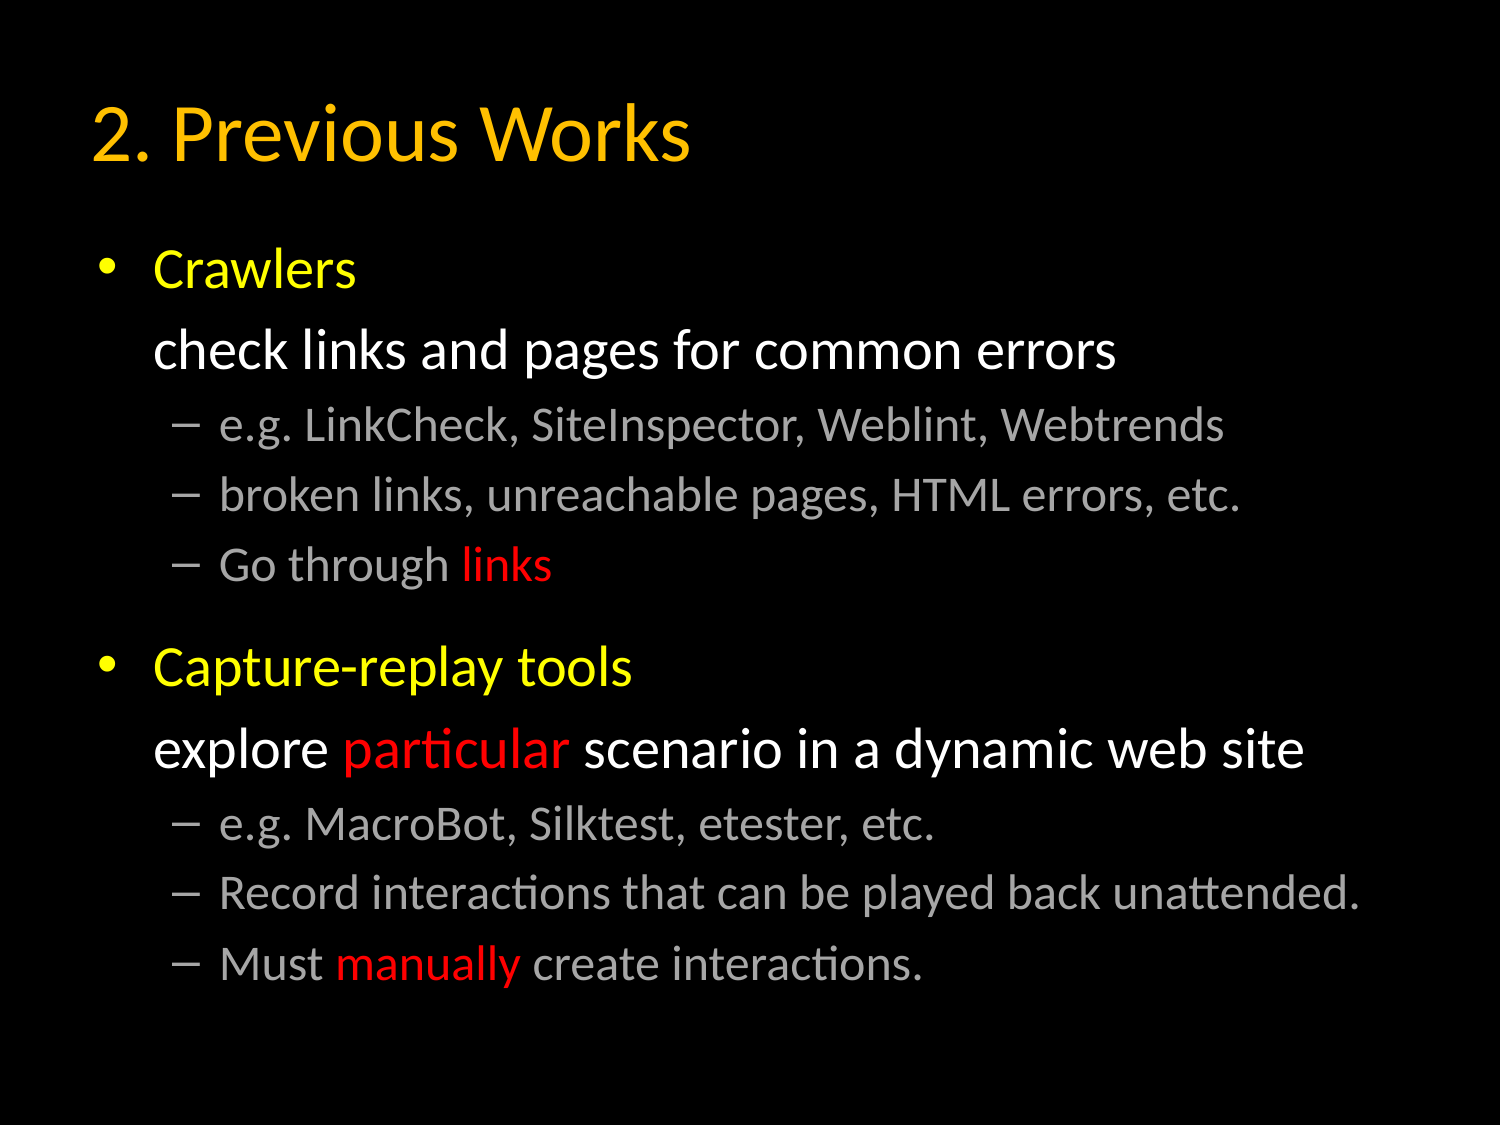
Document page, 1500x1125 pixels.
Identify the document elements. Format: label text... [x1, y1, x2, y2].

title 2. Previous Works [75, 45, 1425, 211]
text_box Capture-replay tools explore particular scenario in a dynamic web site e.g. MacroBot, Silktest, etester, etc. Record interactions that can be played back unattended. Must manually create interactions. [82, 621, 1454, 1020]
list Crawlers check links and pages for common errors e.g. LinkCheck, SiteInspector, Weblint, Webtrends broken links, unreachable pages, HTML errors, etc. Go through links [82, 222, 1454, 621]
